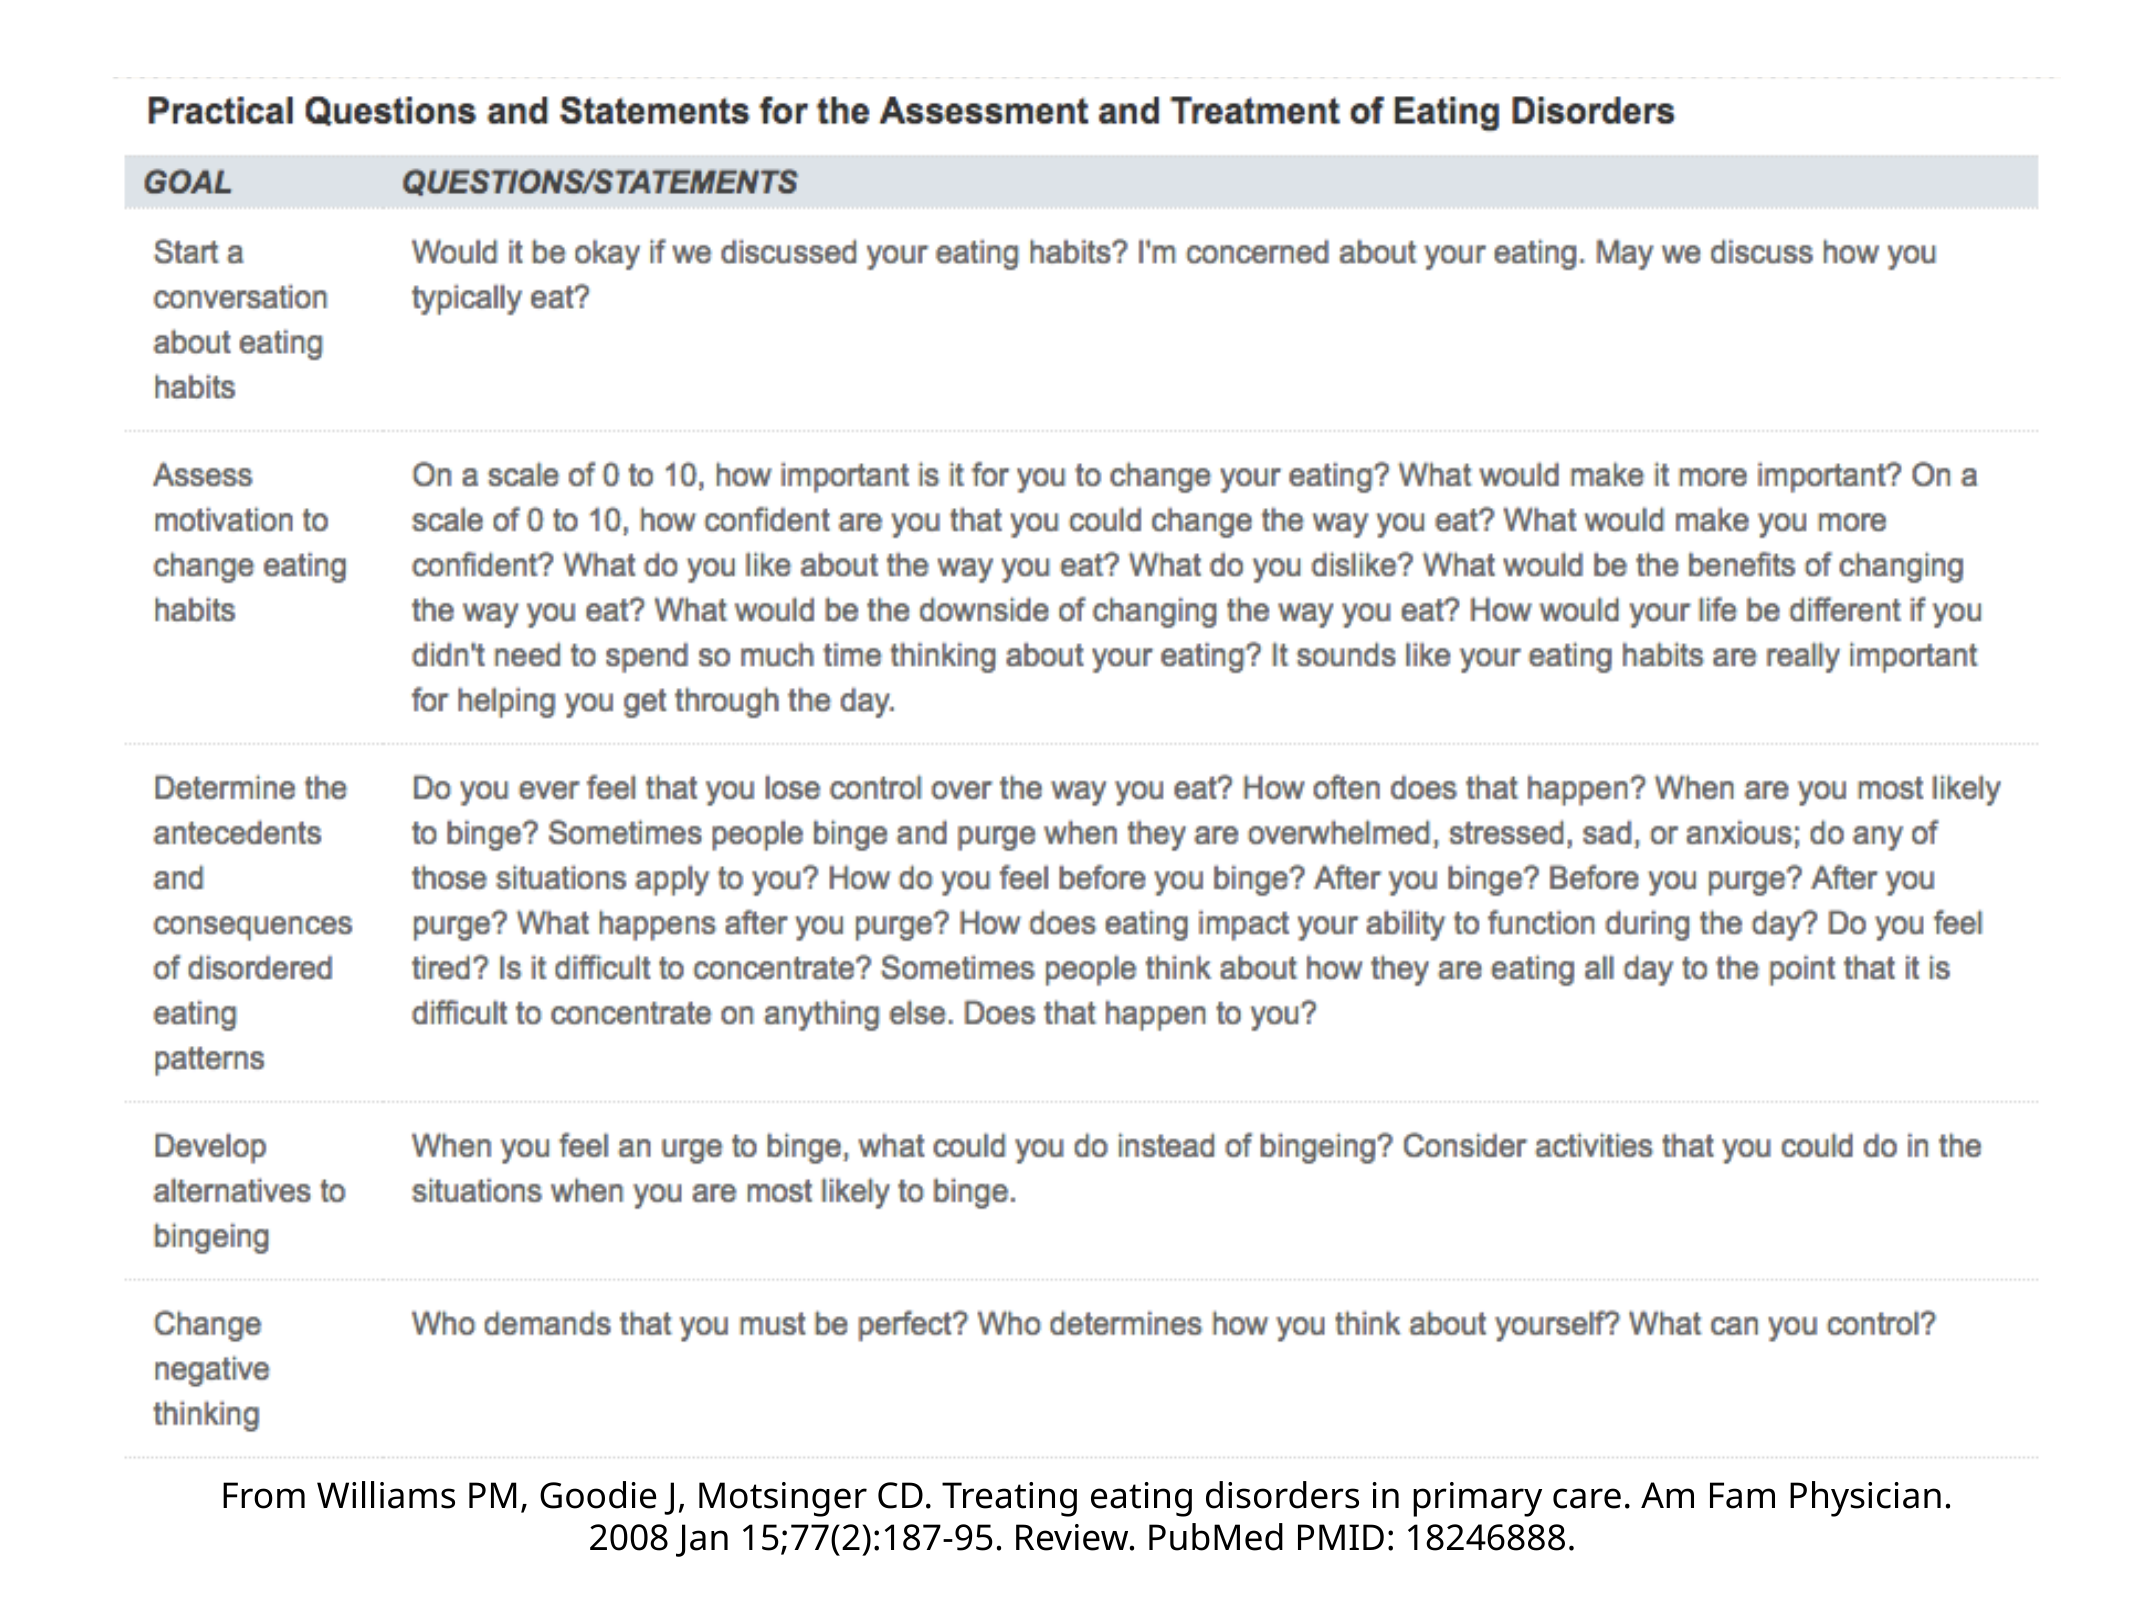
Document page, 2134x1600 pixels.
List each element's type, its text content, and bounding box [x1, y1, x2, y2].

picture [112, 76, 2061, 1466]
text_box From Williams PM, Goodie J, Motsinger CD. Treating eating disorders in primary care. Am Fam Physician. 2008 Jan 15;77(2):187-95. Review. PubMed PMID: 18246888. [168, 1473, 2006, 1567]
